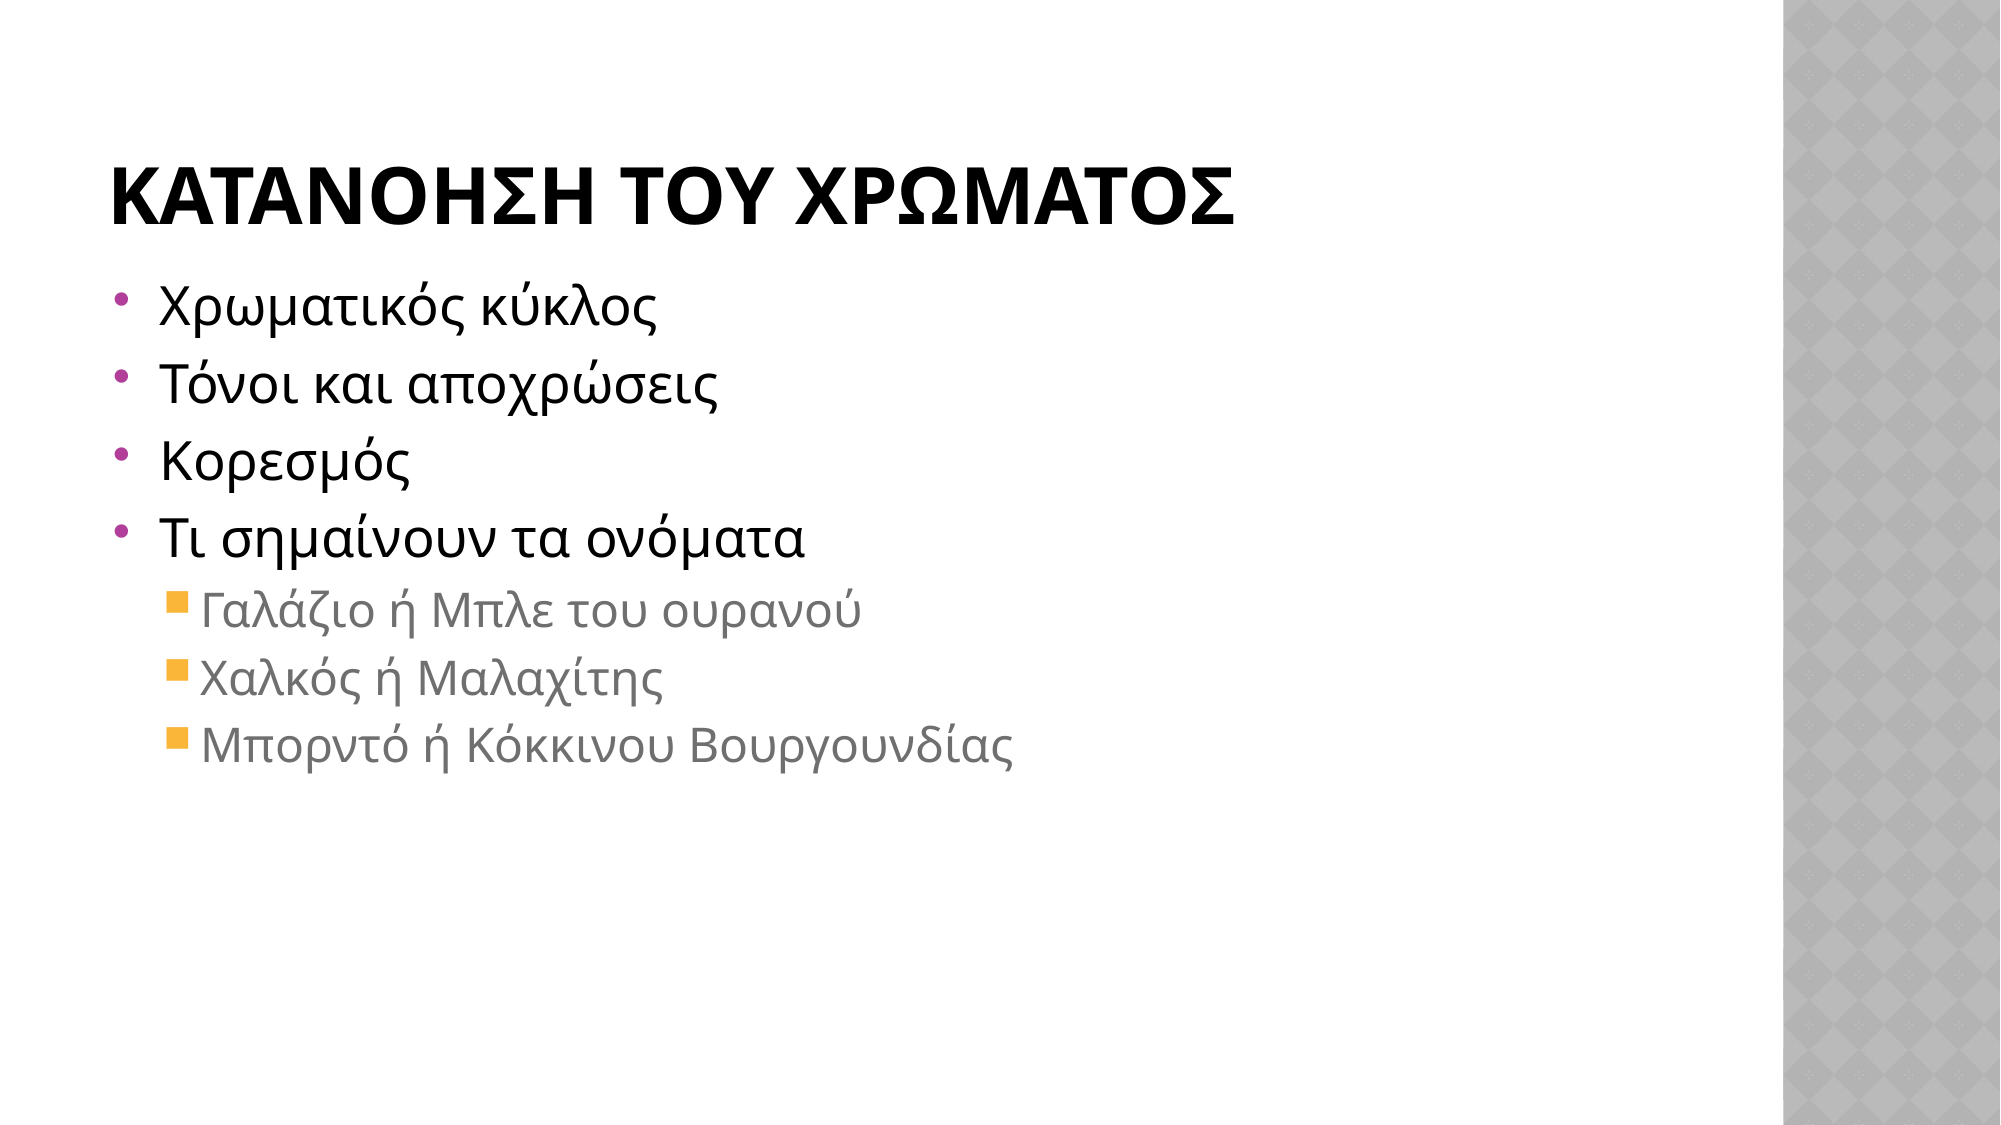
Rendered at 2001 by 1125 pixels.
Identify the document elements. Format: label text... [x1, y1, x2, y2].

title ΚΑΤΑΝΟΗΣΗ ΤΟΥ ΧΡΩΜΑΤΟΣ [99, 52, 1684, 240]
list Χρωματικός κύκλος Τόνοι και αποχρώσεις Κορεσμός Τι σημαίνουν τα ονόματα Γαλάζιο ή Μπλε του ουρανού Χαλκός ή Μαλαχίτης Μπορντό ή Κόκκινου Βουργουνδίας [99, 264, 1684, 1059]
